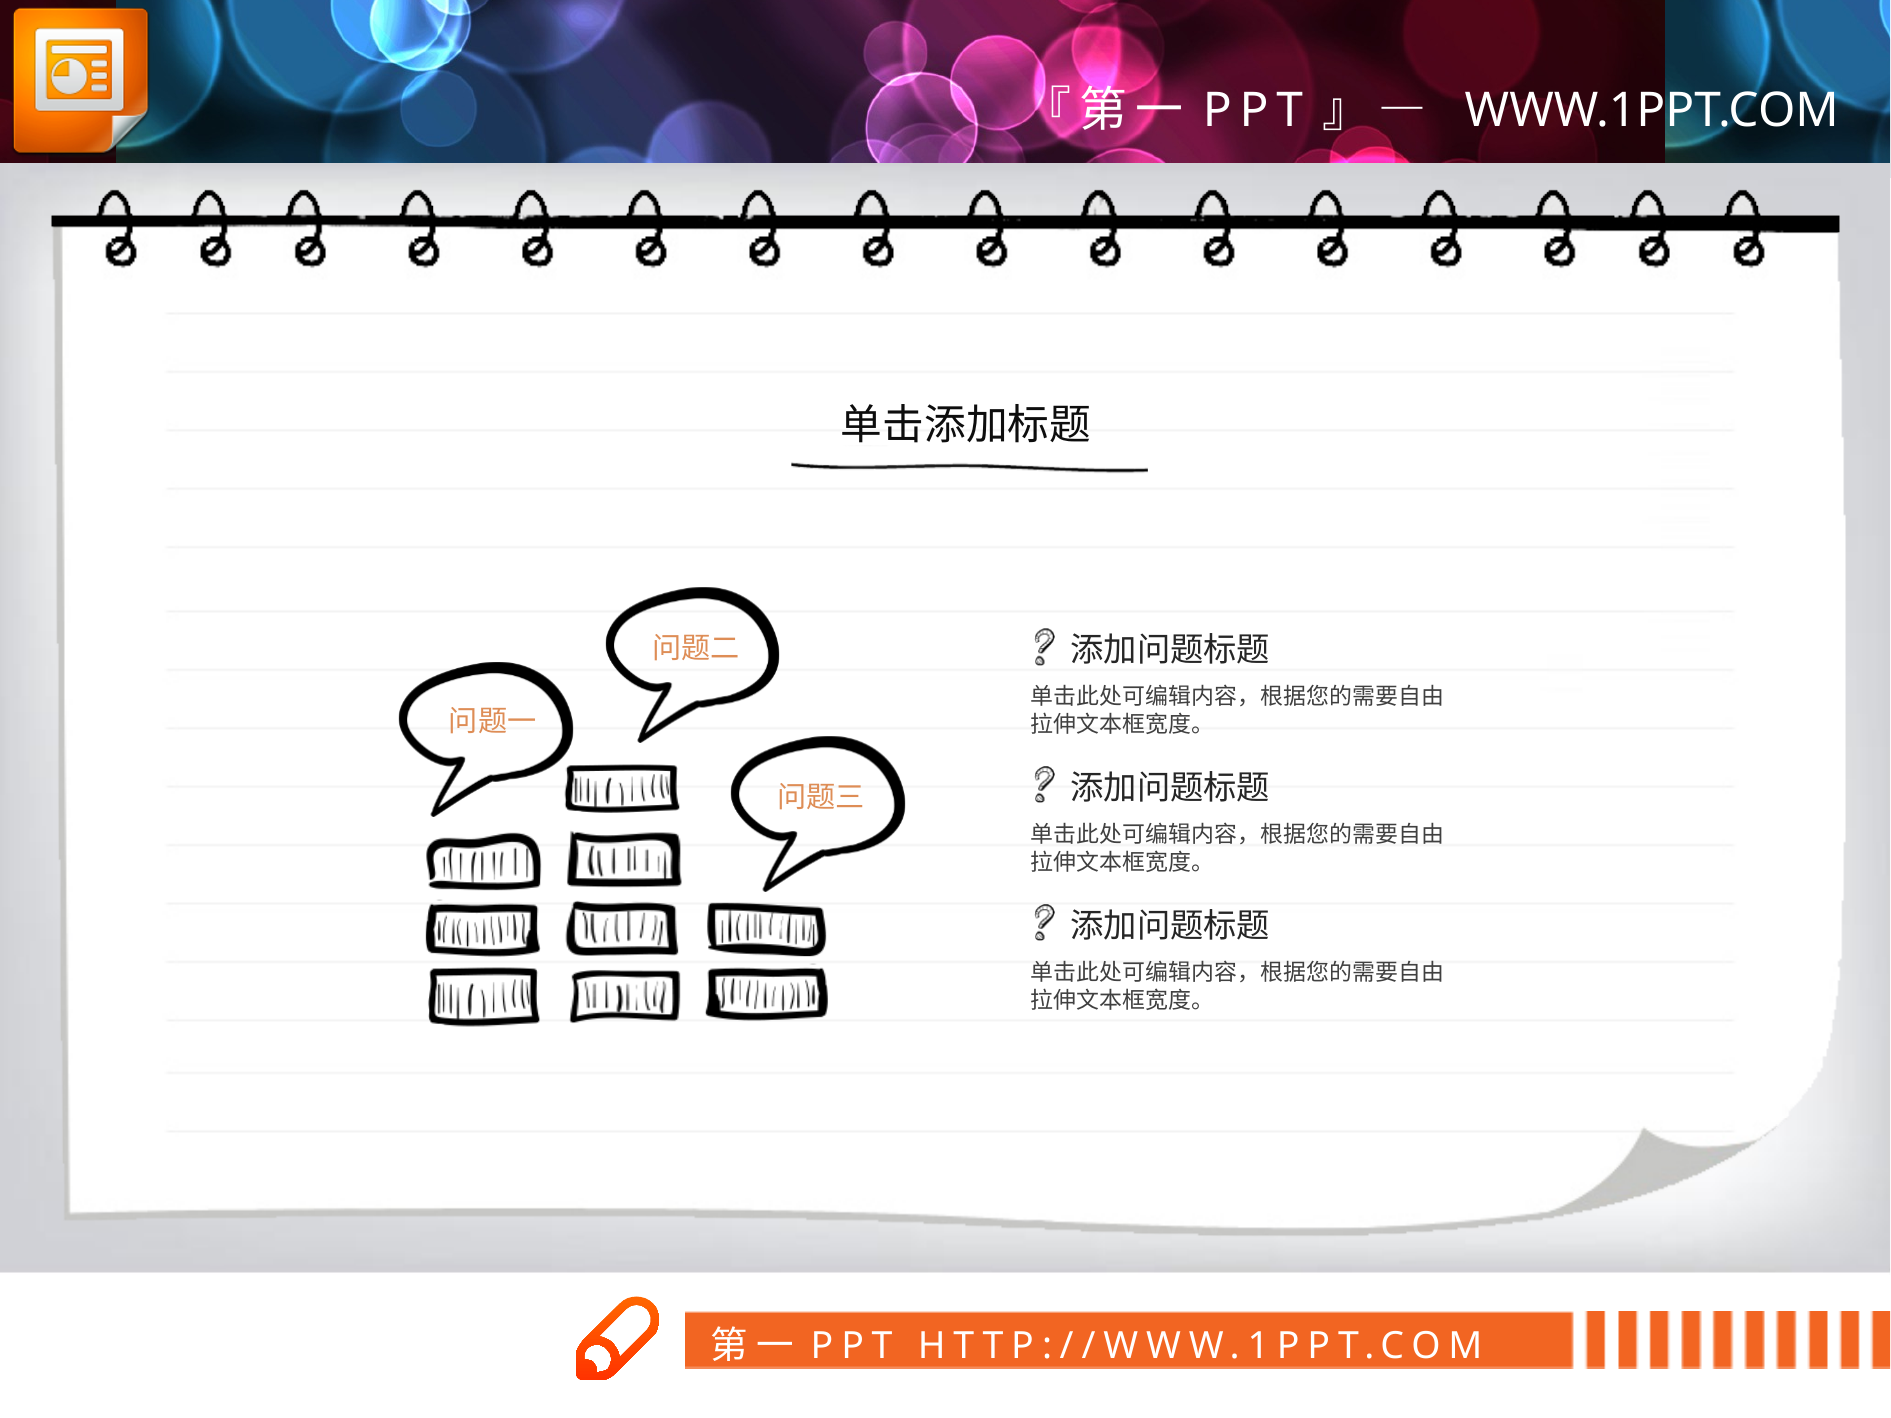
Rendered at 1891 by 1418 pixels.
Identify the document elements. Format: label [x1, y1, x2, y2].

text_box [389, 565, 914, 1040]
picture [685, 1311, 1891, 1369]
text_box [790, 389, 1148, 486]
picture [0, 0, 1891, 1275]
text_box [1015, 896, 1521, 1022]
text_box [1015, 758, 1521, 884]
text_box [1015, 620, 1521, 746]
